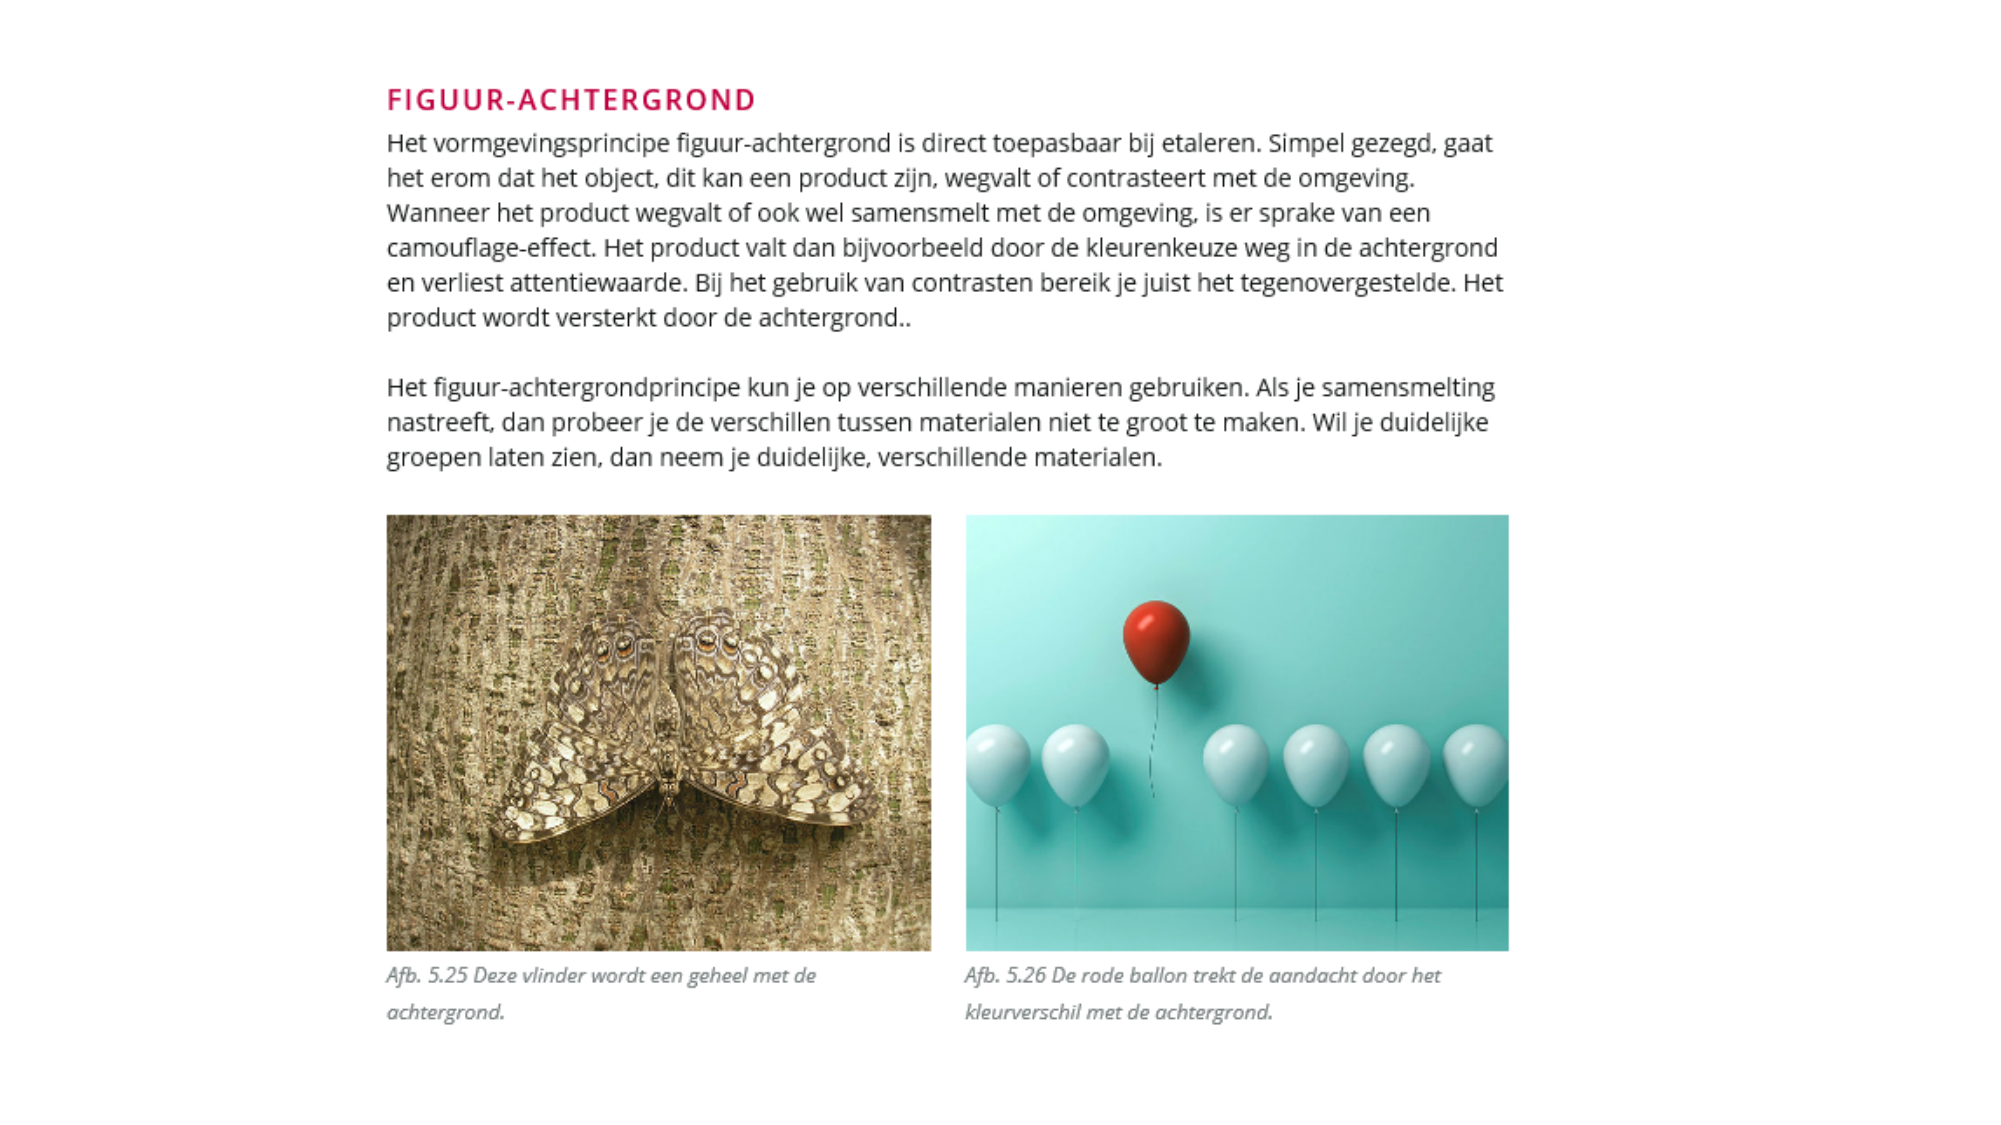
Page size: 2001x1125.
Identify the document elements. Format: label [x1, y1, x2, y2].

picture [368, 79, 1661, 1072]
